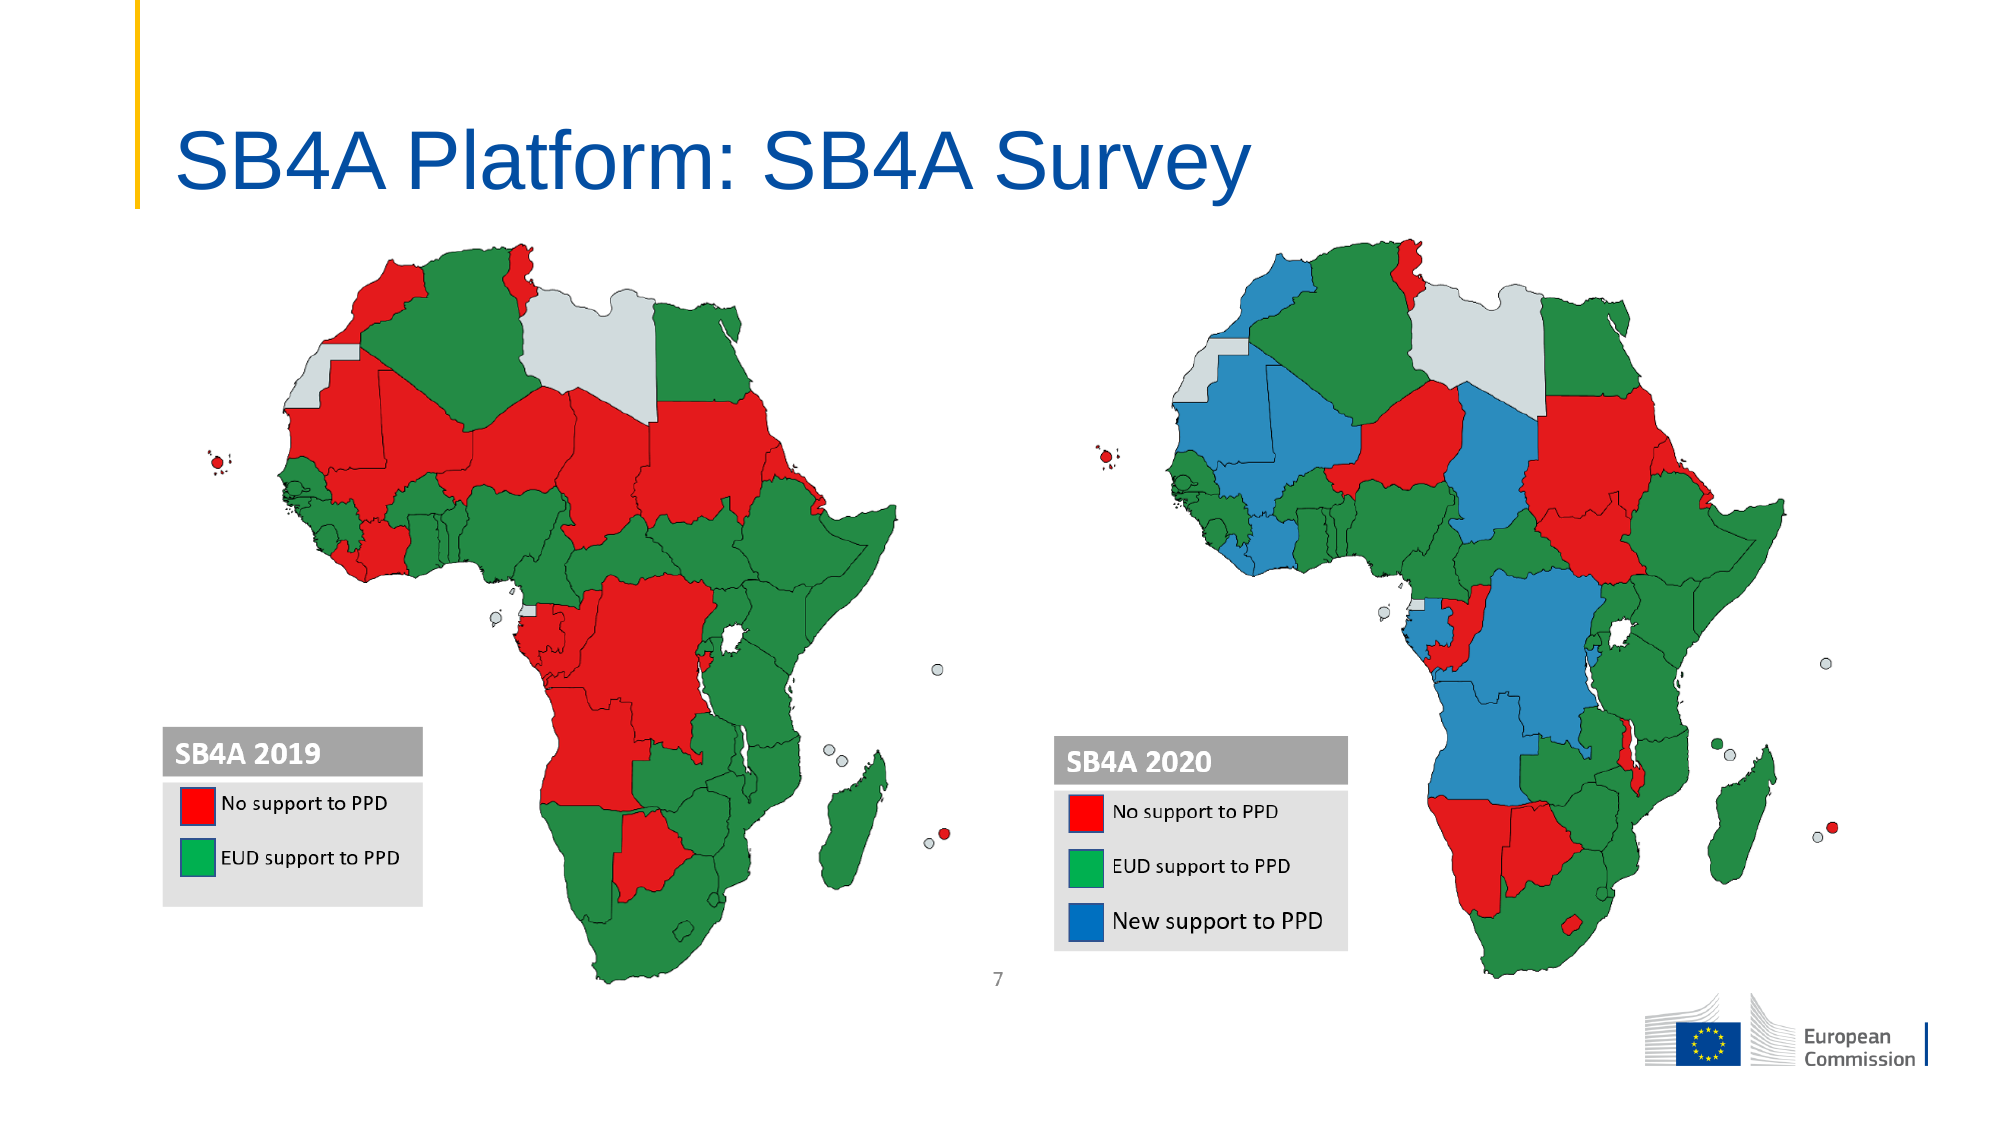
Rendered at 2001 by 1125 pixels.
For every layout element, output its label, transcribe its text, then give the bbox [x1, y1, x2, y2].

picture [117, 226, 1928, 1066]
title SB4A Platform: SB4A Survey [159, 79, 1885, 208]
